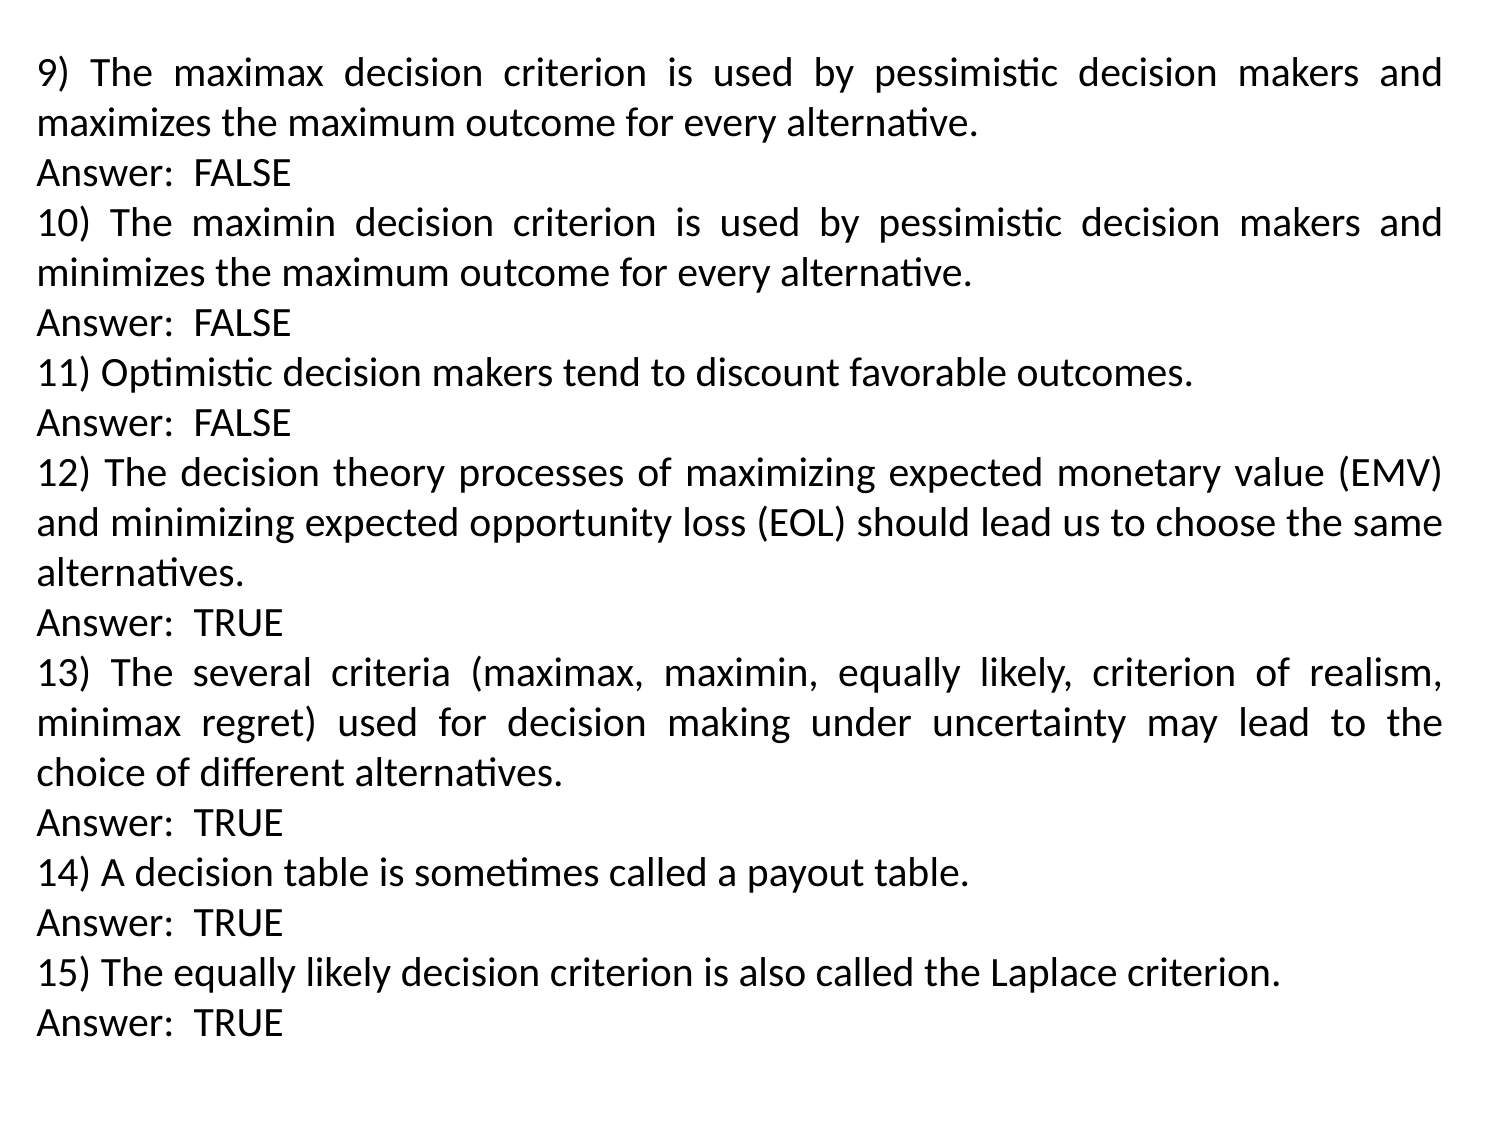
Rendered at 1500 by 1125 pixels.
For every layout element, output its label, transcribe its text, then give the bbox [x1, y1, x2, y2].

text_box 9) The maximax decision criterion is used by pessimistic decision makers and maximizes the maximum outcome for every alternative. Answer: FALSE 10) The maximin decision criterion is used by pessimistic decision makers and minimizes the maximum outcome for every alternative. Answer: FALSE 11) Optimistic decision makers tend to discount favorable outcomes. Answer: FALSE 12) The decision theory processes of maximizing expected monetary value (EMV) and minimizing expected opportunity loss (EOL) should lead us to choose the same alternatives. Answer: TRUE 13) The several criteria (maximax, maximin, equally likely, criterion of realism, minimax regret) used for decision making under uncertainty may lead to the choice of different alternatives. Answer: TRUE 14) A decision table is sometimes called a payout table. Answer: TRUE 15) The equally likely decision criterion is also called the Laplace criterion. Answer: TRUE [21, 37, 1459, 1053]
